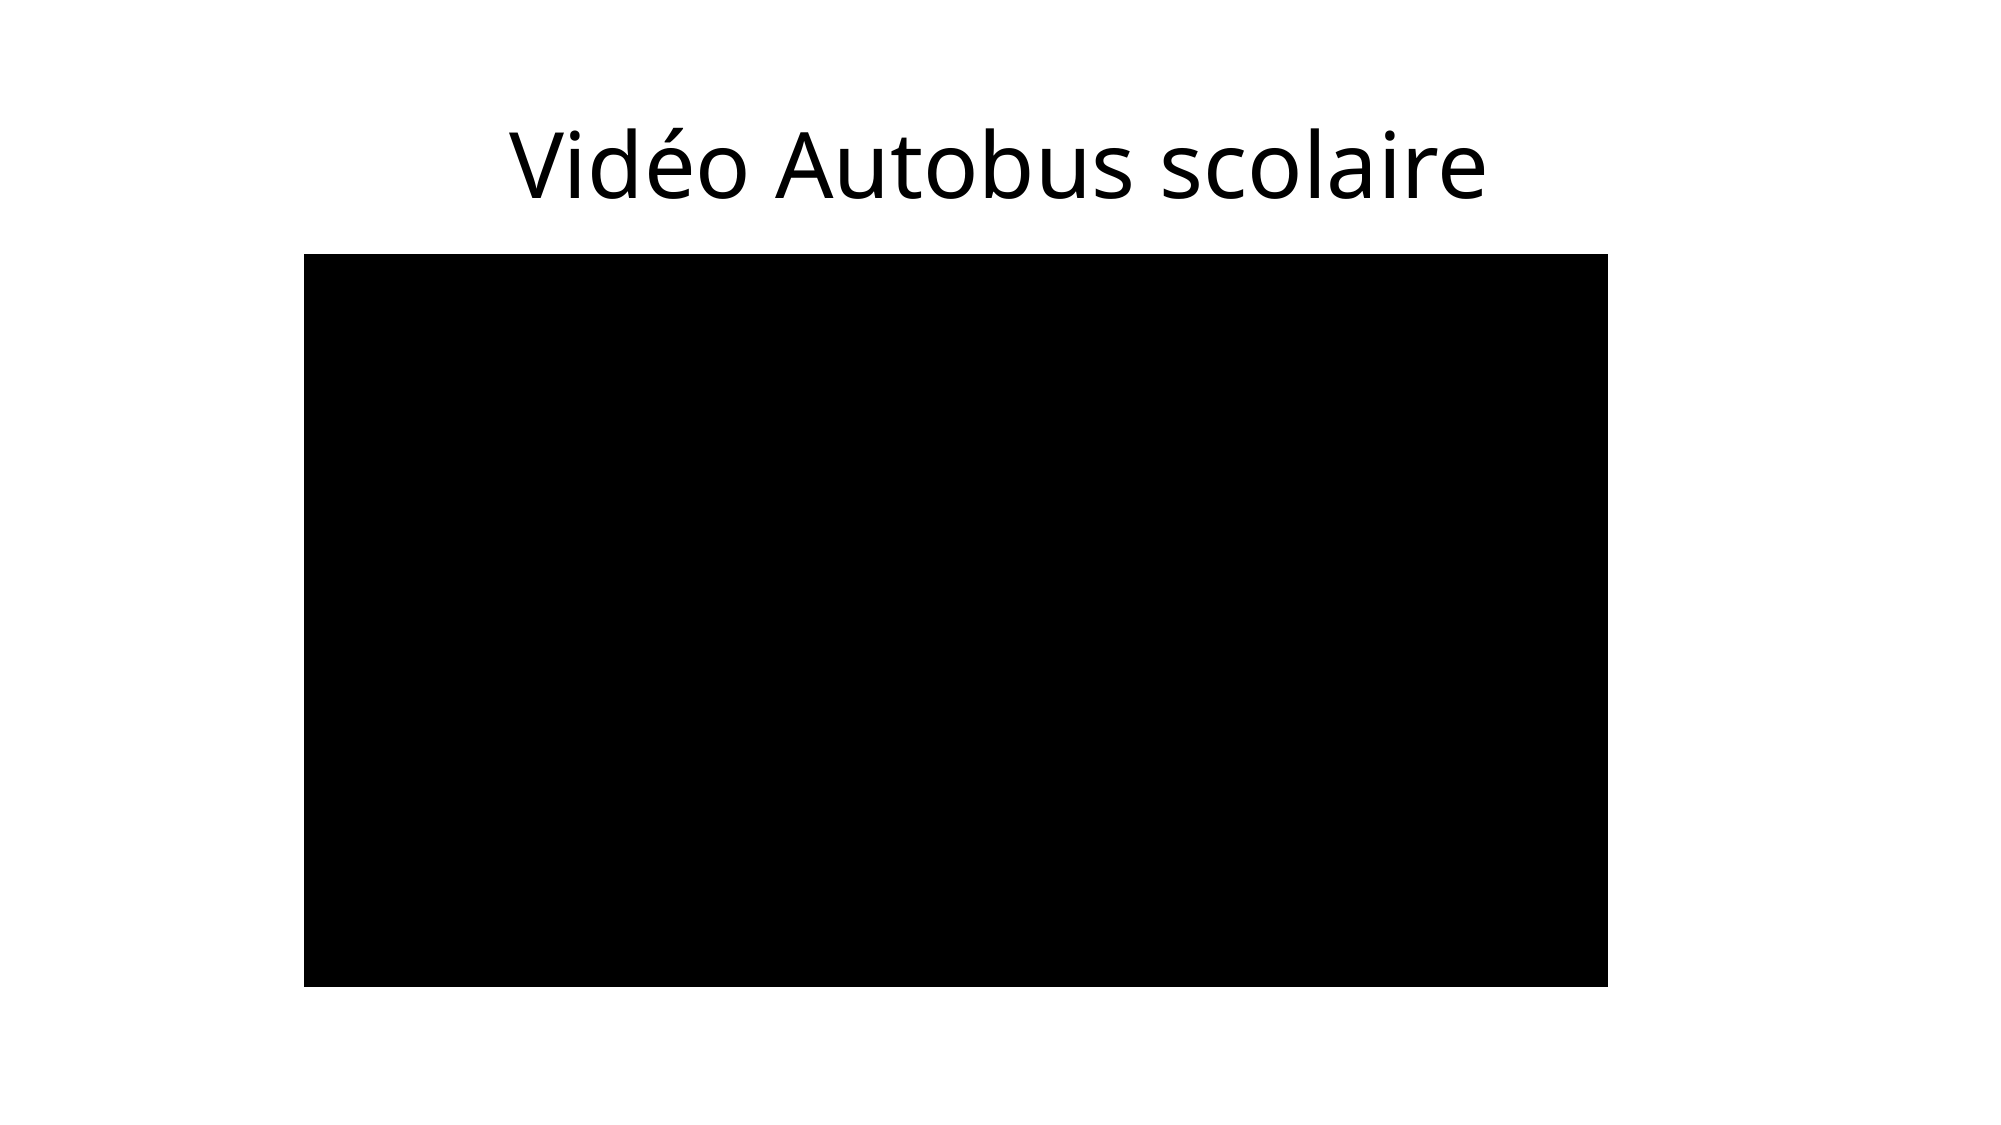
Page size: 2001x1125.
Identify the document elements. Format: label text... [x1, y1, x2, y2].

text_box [303, 253, 1609, 988]
title Vidéo Autobus scolaire [137, 59, 1863, 278]
